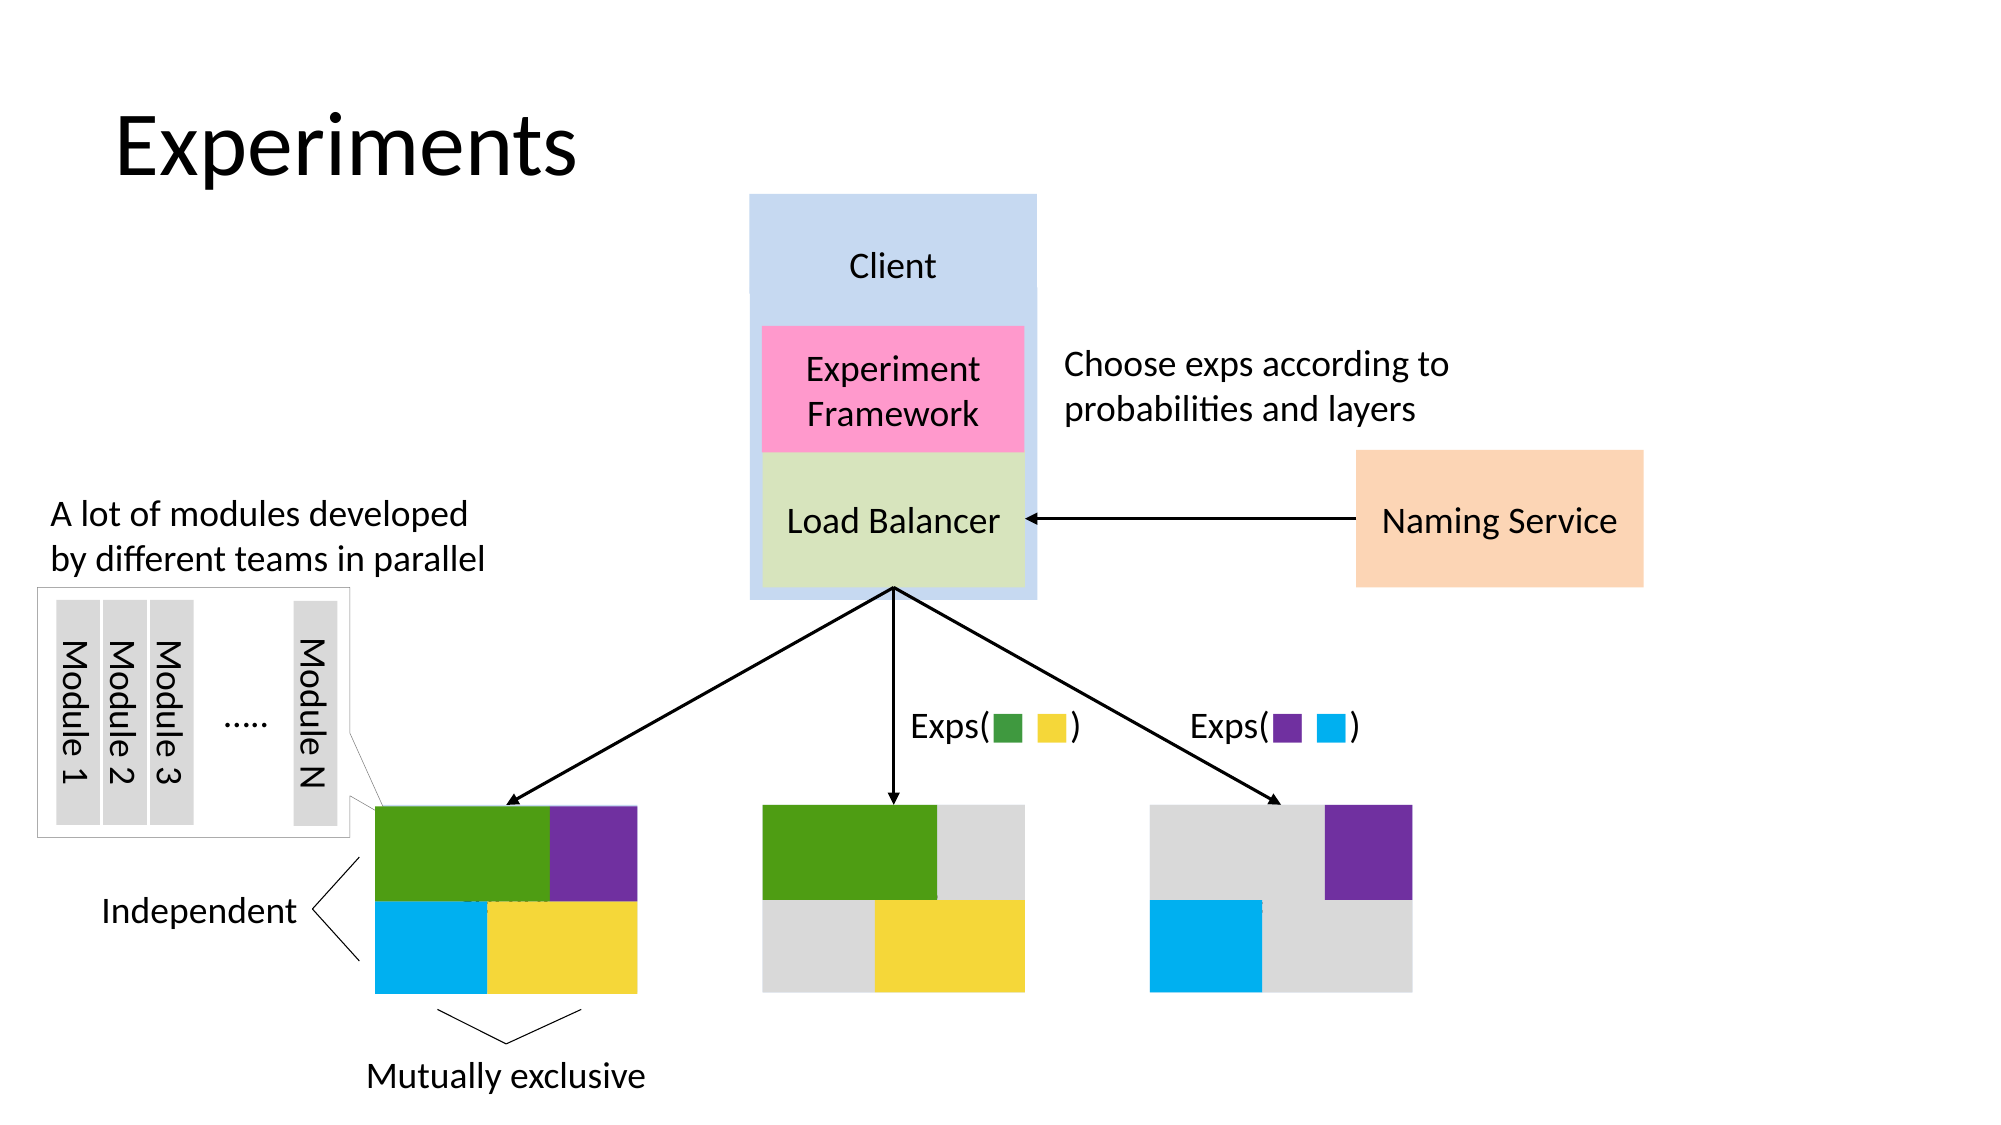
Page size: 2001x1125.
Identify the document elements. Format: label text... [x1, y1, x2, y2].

text_box [373, 904, 485, 996]
text_box [1148, 803, 1323, 902]
text_box Module 2 [101, 598, 148, 827]
text_box [760, 814, 935, 902]
text_box Module 1 [54, 598, 102, 827]
text_box Experiment Framework [760, 324, 1027, 454]
text_box [548, 814, 639, 904]
text_box Client [748, 296, 1039, 585]
text_box [485, 904, 639, 996]
text_box [935, 814, 1027, 902]
text_box A lot of modules developed by different teams in parallel [35, 481, 507, 587]
text_box Mutually exclusive [324, 1043, 688, 1104]
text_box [312, 916, 360, 962]
text_box Choose exps according to probabilities and layers [1049, 331, 1575, 437]
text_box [505, 587, 890, 806]
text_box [893, 587, 1282, 806]
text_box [312, 856, 360, 910]
title Experiments [99, 45, 1900, 233]
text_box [505, 1009, 582, 1045]
text_box [1323, 803, 1415, 902]
text_box Module N [292, 599, 340, 828]
text_box Client [747, 192, 1039, 296]
text_box Module 3 [148, 598, 196, 827]
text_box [437, 1009, 503, 1045]
text_box [35, 587, 385, 840]
text_box [873, 901, 1027, 994]
text_box [373, 804, 548, 904]
text_box Exps(■ ■) [1285, 693, 1500, 754]
text_box [1260, 902, 1414, 994]
text_box Naming Service [1354, 448, 1646, 589]
text_box Independent [24, 879, 307, 939]
text_box [1148, 902, 1260, 994]
text_box Load Balancer [760, 454, 1027, 585]
text_box [760, 902, 873, 994]
text_box ….. [209, 682, 285, 742]
